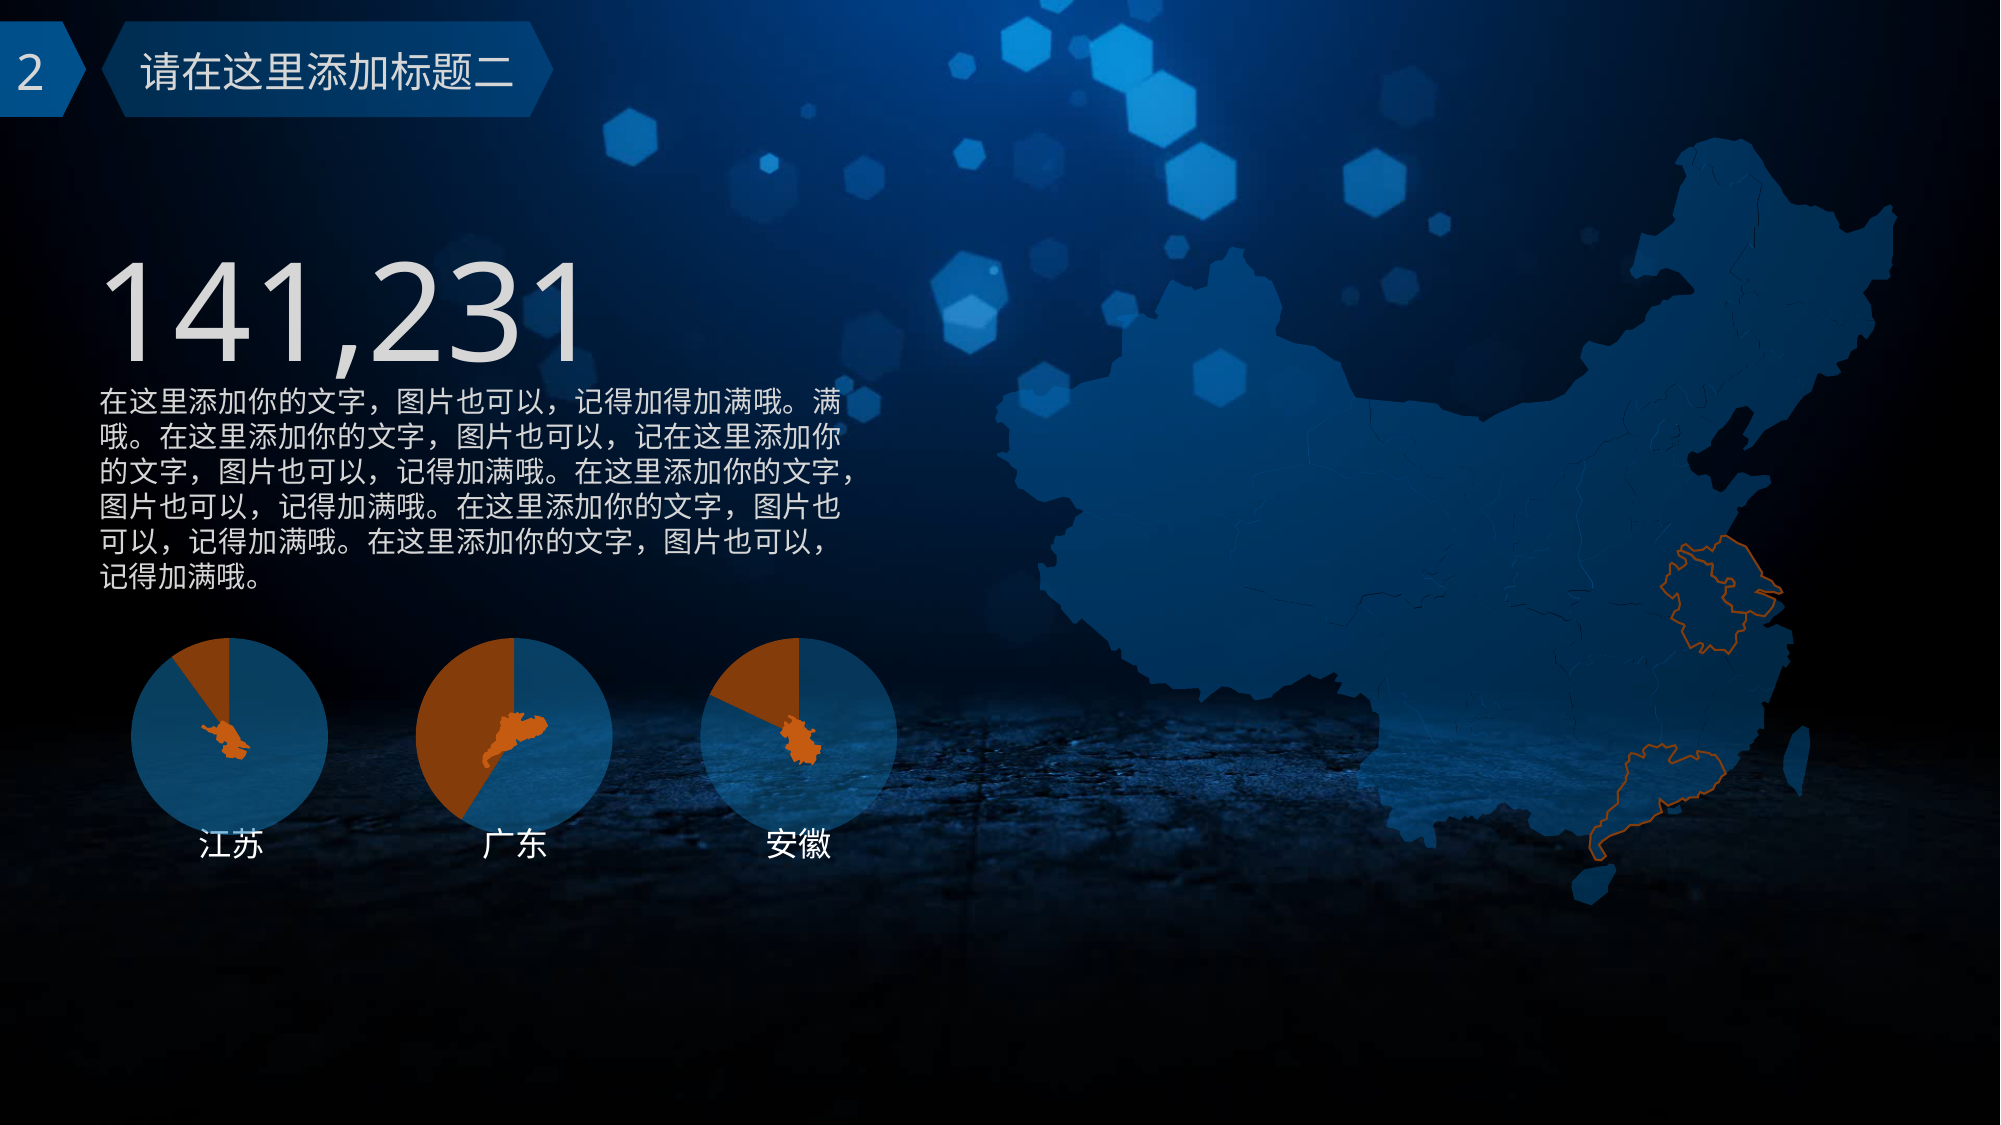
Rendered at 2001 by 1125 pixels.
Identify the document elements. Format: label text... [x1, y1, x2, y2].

picture [0, 0, 2000, 1125]
chart [75, 633, 953, 840]
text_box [994, 137, 1898, 906]
text_box 在这里添加你的文字，图片也可以，记得加得加满哦。满哦。在这里添加你的文字，图片也可以，记在这里添加你的文字，图片也可以，记得加满哦。在这里添加你的文字，图片也可以，记得加满哦。在这里添加你的文字，图片也可以，记得加满哦。在这里添加你的文字，图片也可以，记得加满哦。 [85, 376, 858, 633]
text_box 广东 [432, 840, 599, 871]
text_box 141,231 [79, 216, 740, 396]
text_box 江苏 [149, 840, 315, 871]
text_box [0, 21, 554, 118]
text_box 安徽 [715, 840, 882, 871]
